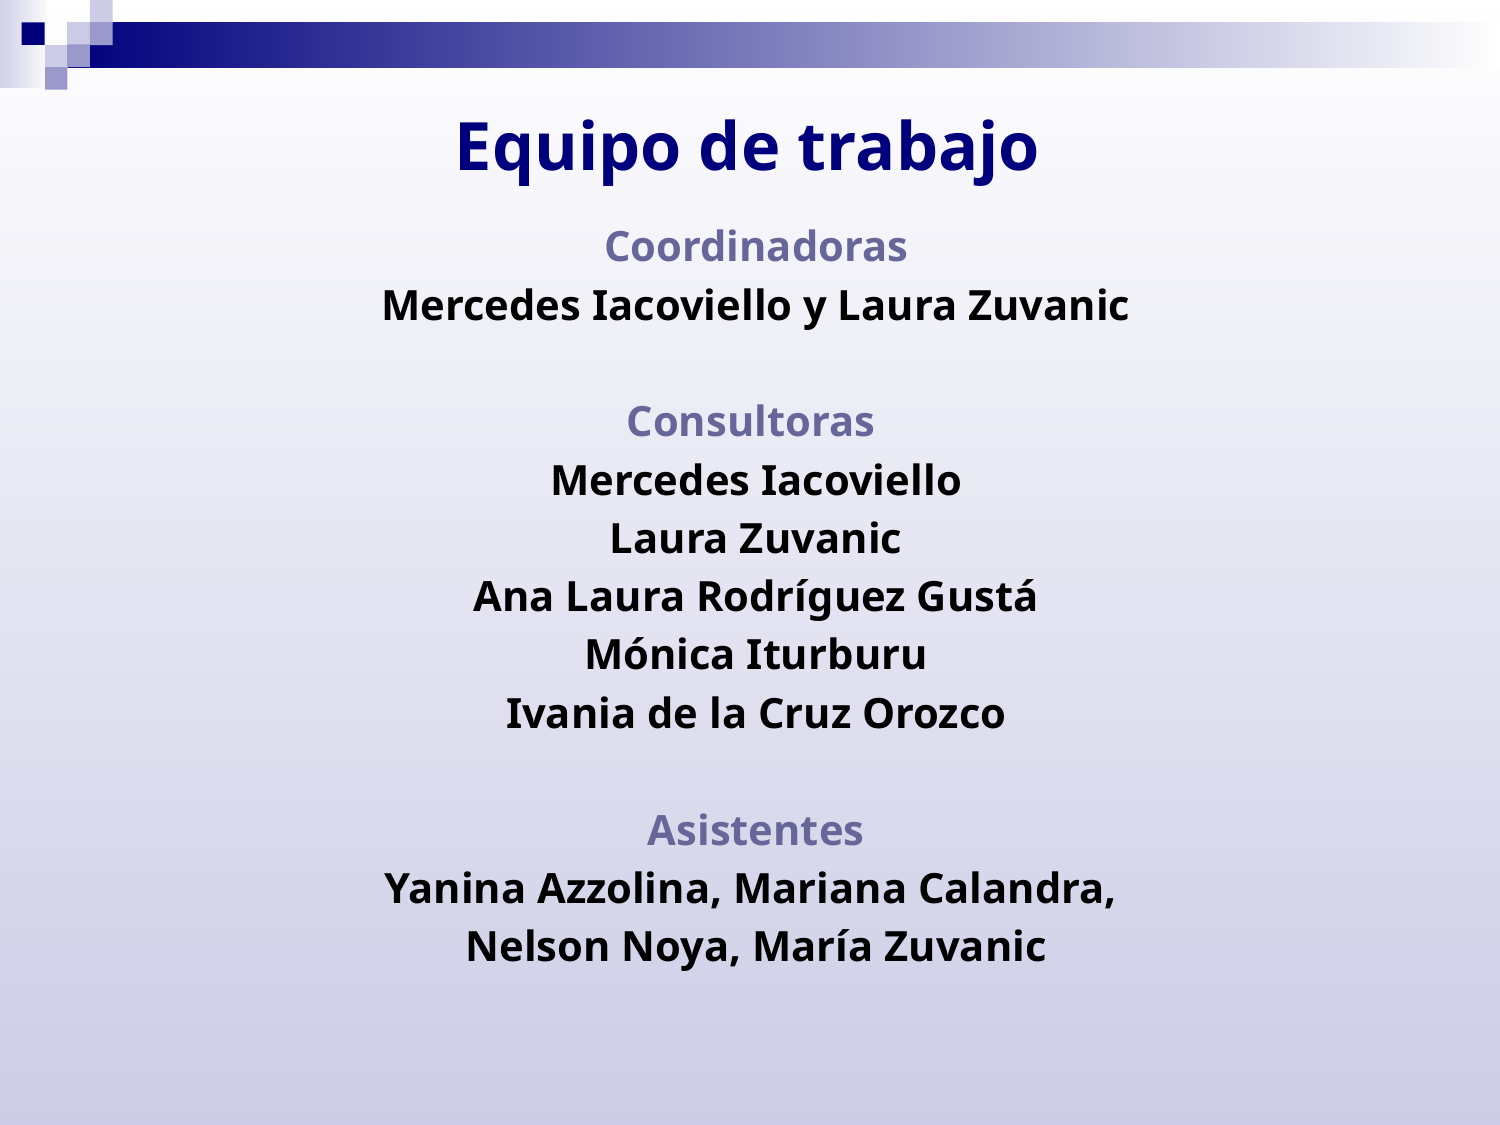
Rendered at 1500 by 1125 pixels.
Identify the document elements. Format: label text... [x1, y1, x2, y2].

title Equipo de trabajo [62, 87, 1451, 201]
list Coordinadoras Mercedes Iacoviello y Laura Zuvanic Consultoras Mercedes Iacoviello Laura Zuvanic Ana Laura Rodríguez Gustá Mónica Iturburu Ivania de la Cruz Orozco Asistentes Yanina Azzolina, Mariana Calandra, Nelson Noya, María Zuvanic [62, 212, 1451, 1076]
